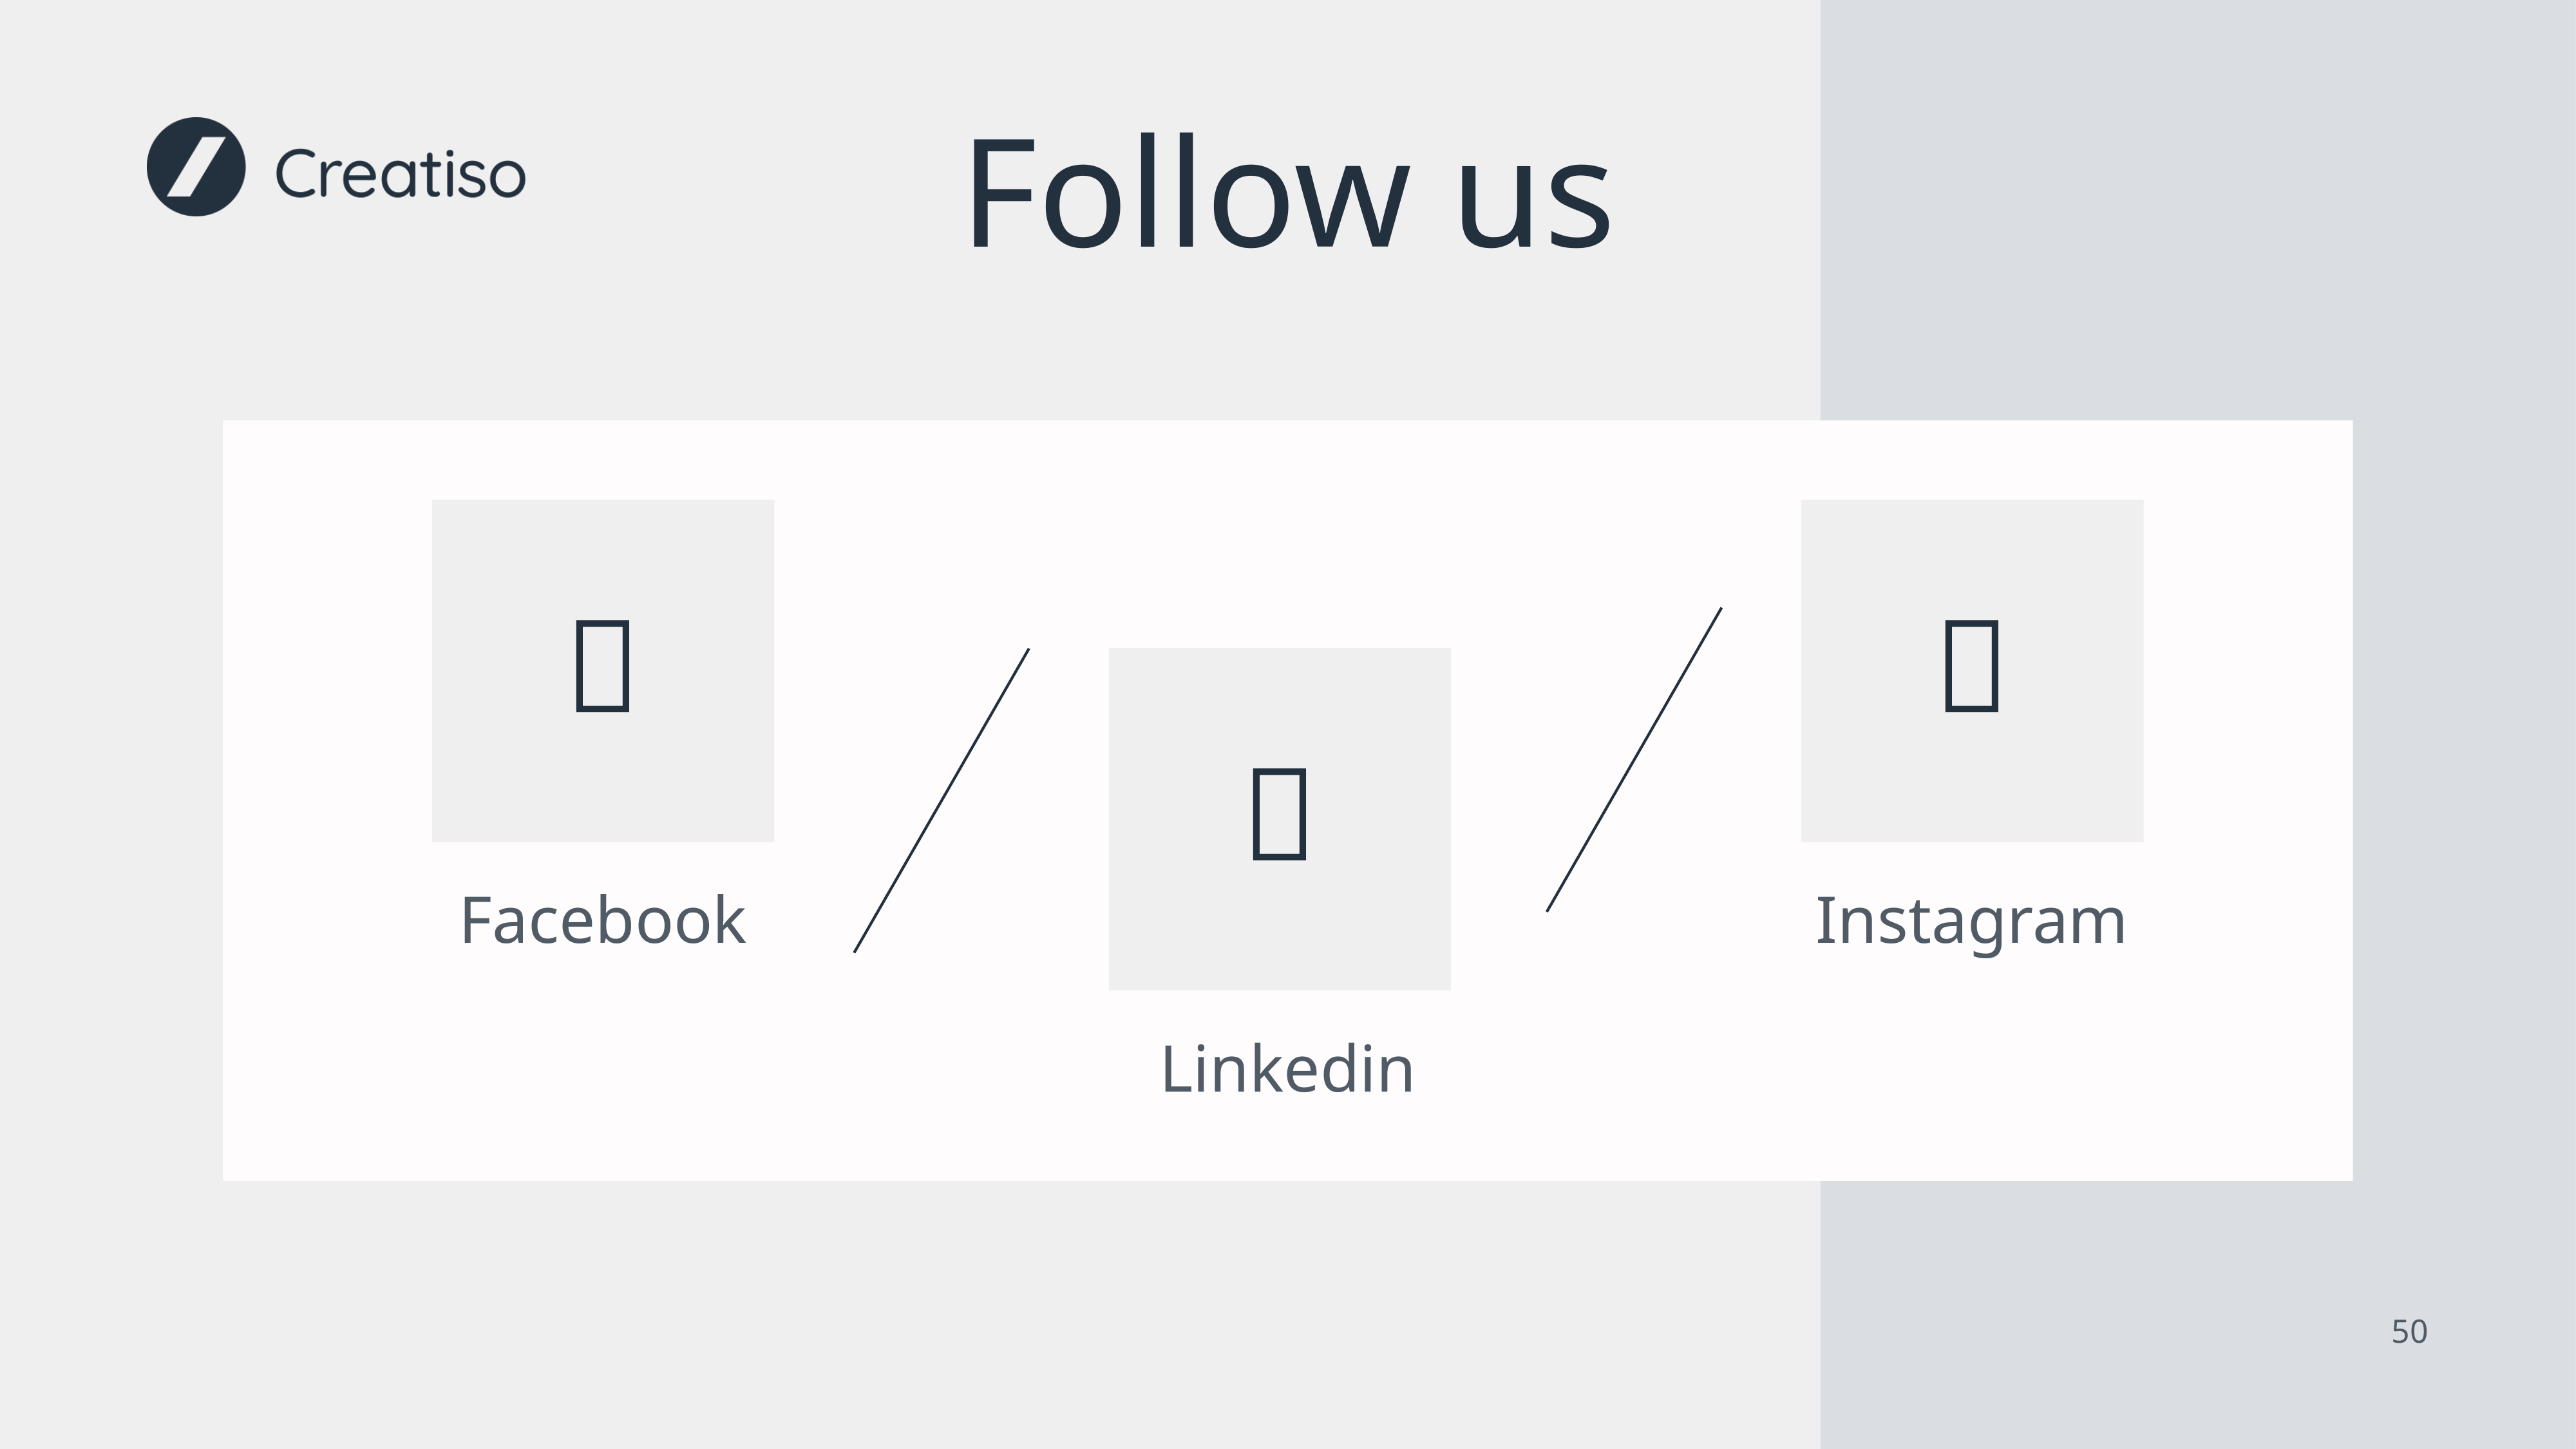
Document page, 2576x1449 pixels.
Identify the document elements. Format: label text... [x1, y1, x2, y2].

list  [431, 498, 775, 843]
list Instagram [1744, 887, 2201, 958]
list  [1108, 647, 1452, 992]
list Follow us [603, 117, 1973, 286]
picture [147, 117, 526, 216]
list Linkedin [1059, 1036, 1517, 1106]
list Facebook [375, 887, 831, 958]
slide_number 50 [2353, 1294, 2467, 1372]
list  [1800, 498, 2145, 843]
text_box [222, 420, 2354, 1182]
